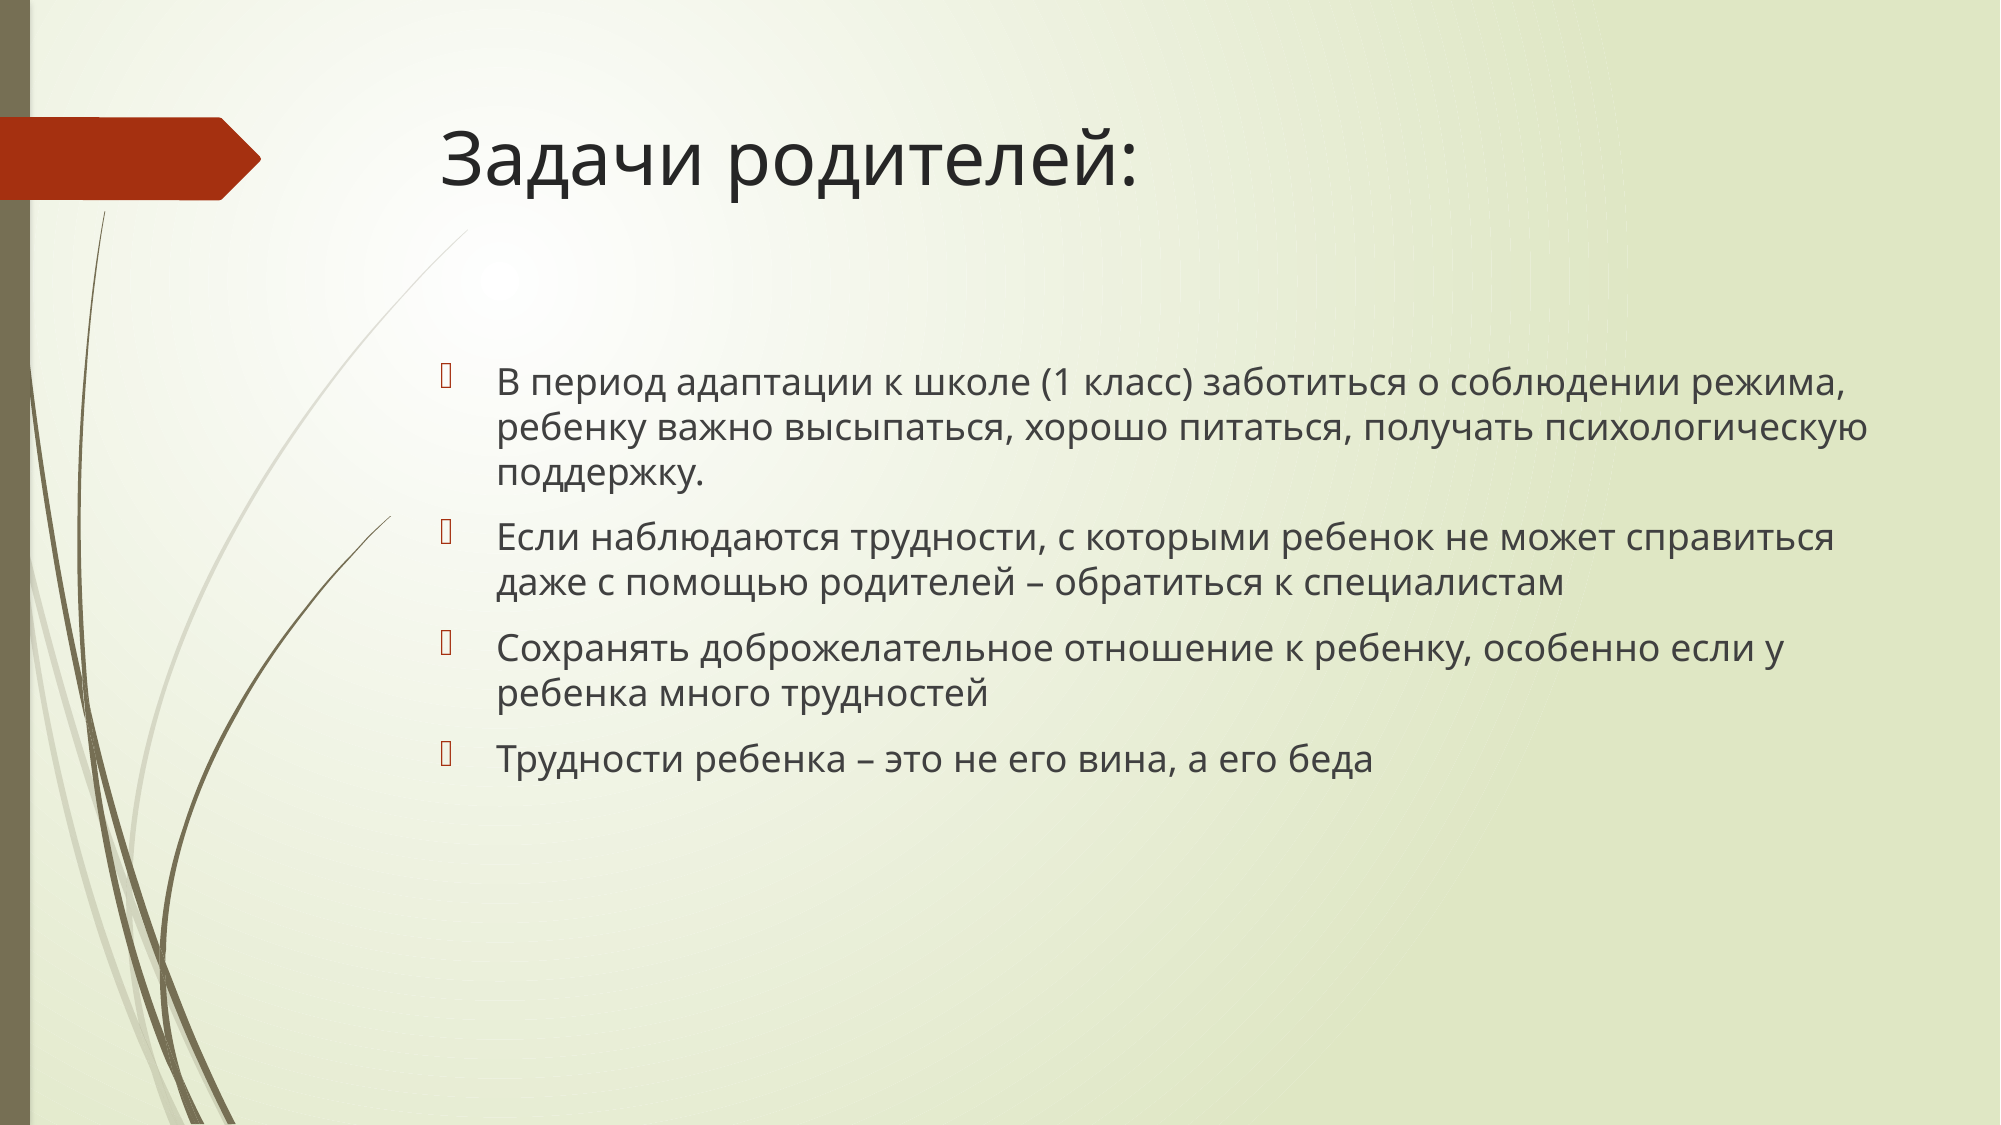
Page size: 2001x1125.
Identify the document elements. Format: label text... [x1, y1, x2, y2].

title Задачи родителей: [425, 102, 1888, 313]
list В период адаптации к школе (1 класс) заботиться о соблюдении режима, ребенку важно высыпаться, хорошо питаться, получать психологическую поддержку. Если наблюдаются трудности, с которыми ребенок не может справиться даже с помощью родителей – обратиться к специалистам Сохранять доброжелательное отношение к ребенку, особенно если у ребенка много трудностей Трудности ребенка – это не его вина, а его беда [424, 350, 1888, 970]
